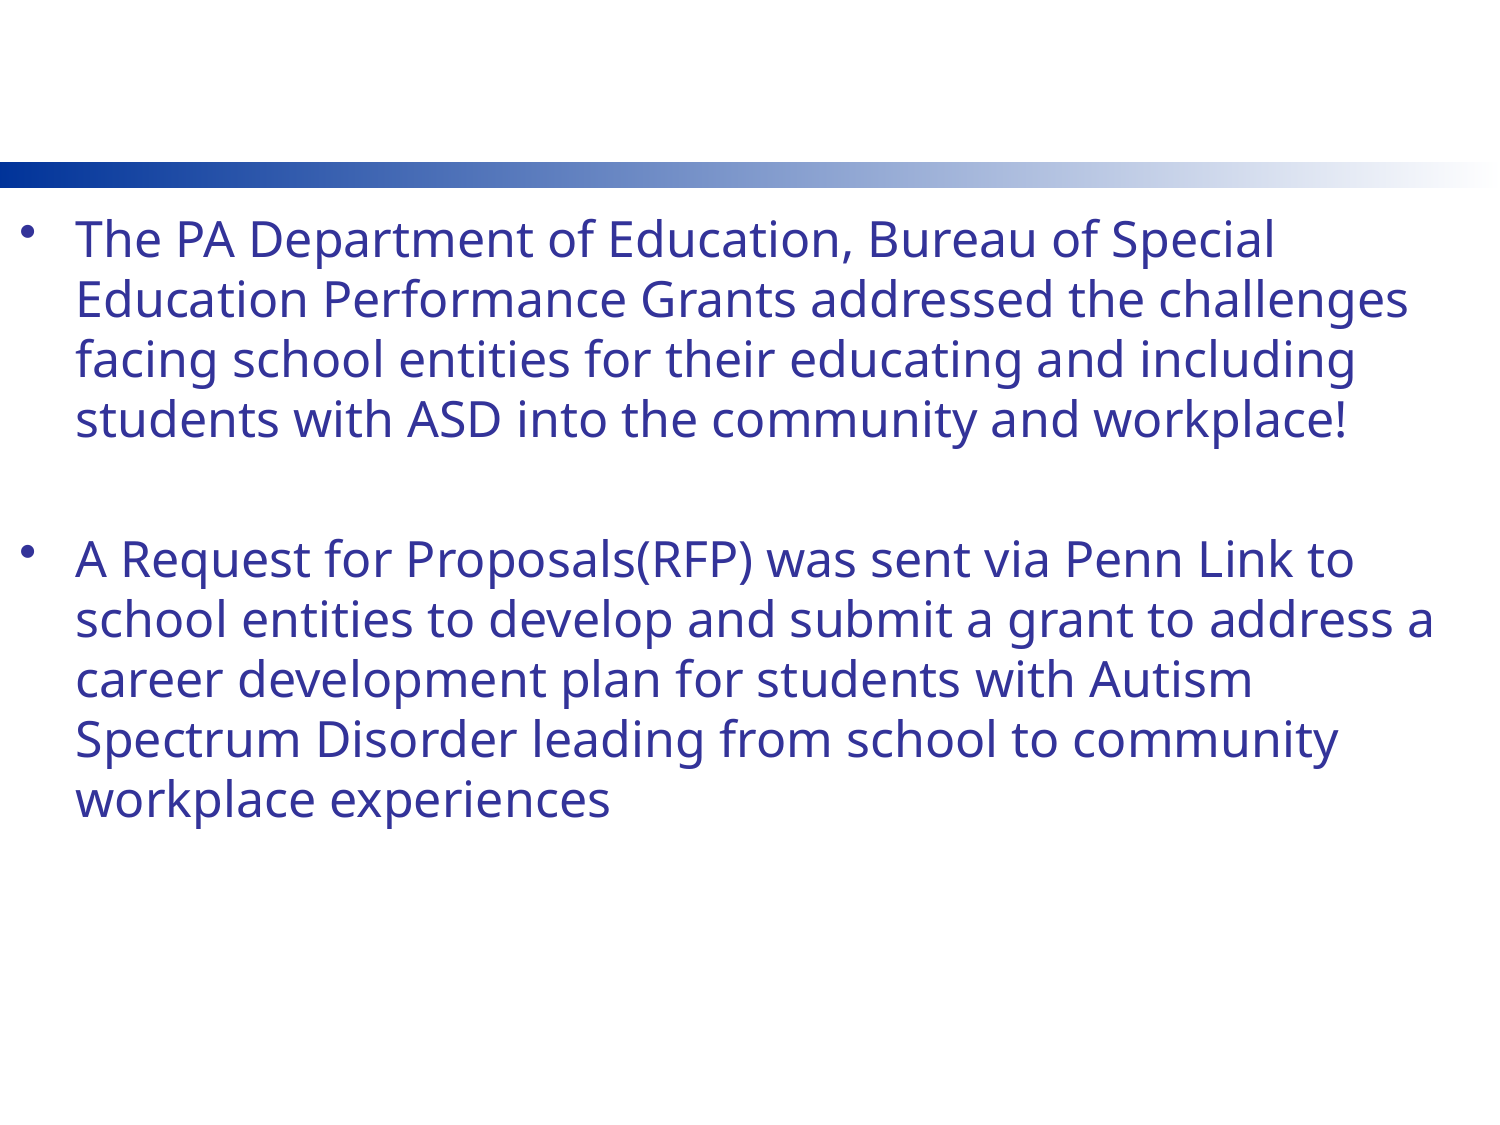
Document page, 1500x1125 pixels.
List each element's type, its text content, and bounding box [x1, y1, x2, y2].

list The PA Department of Education, Bureau of Special Education Performance Grants addressed the challenges facing school entities for their educating and including students with ASD into the community and workplace! A Request for Proposals(RFP) was sent via Penn Link to school entities to develop and submit a grant to address a career development plan for students with Autism Spectrum Disorder leading from school to community workplace experiences [4, 200, 1500, 1125]
